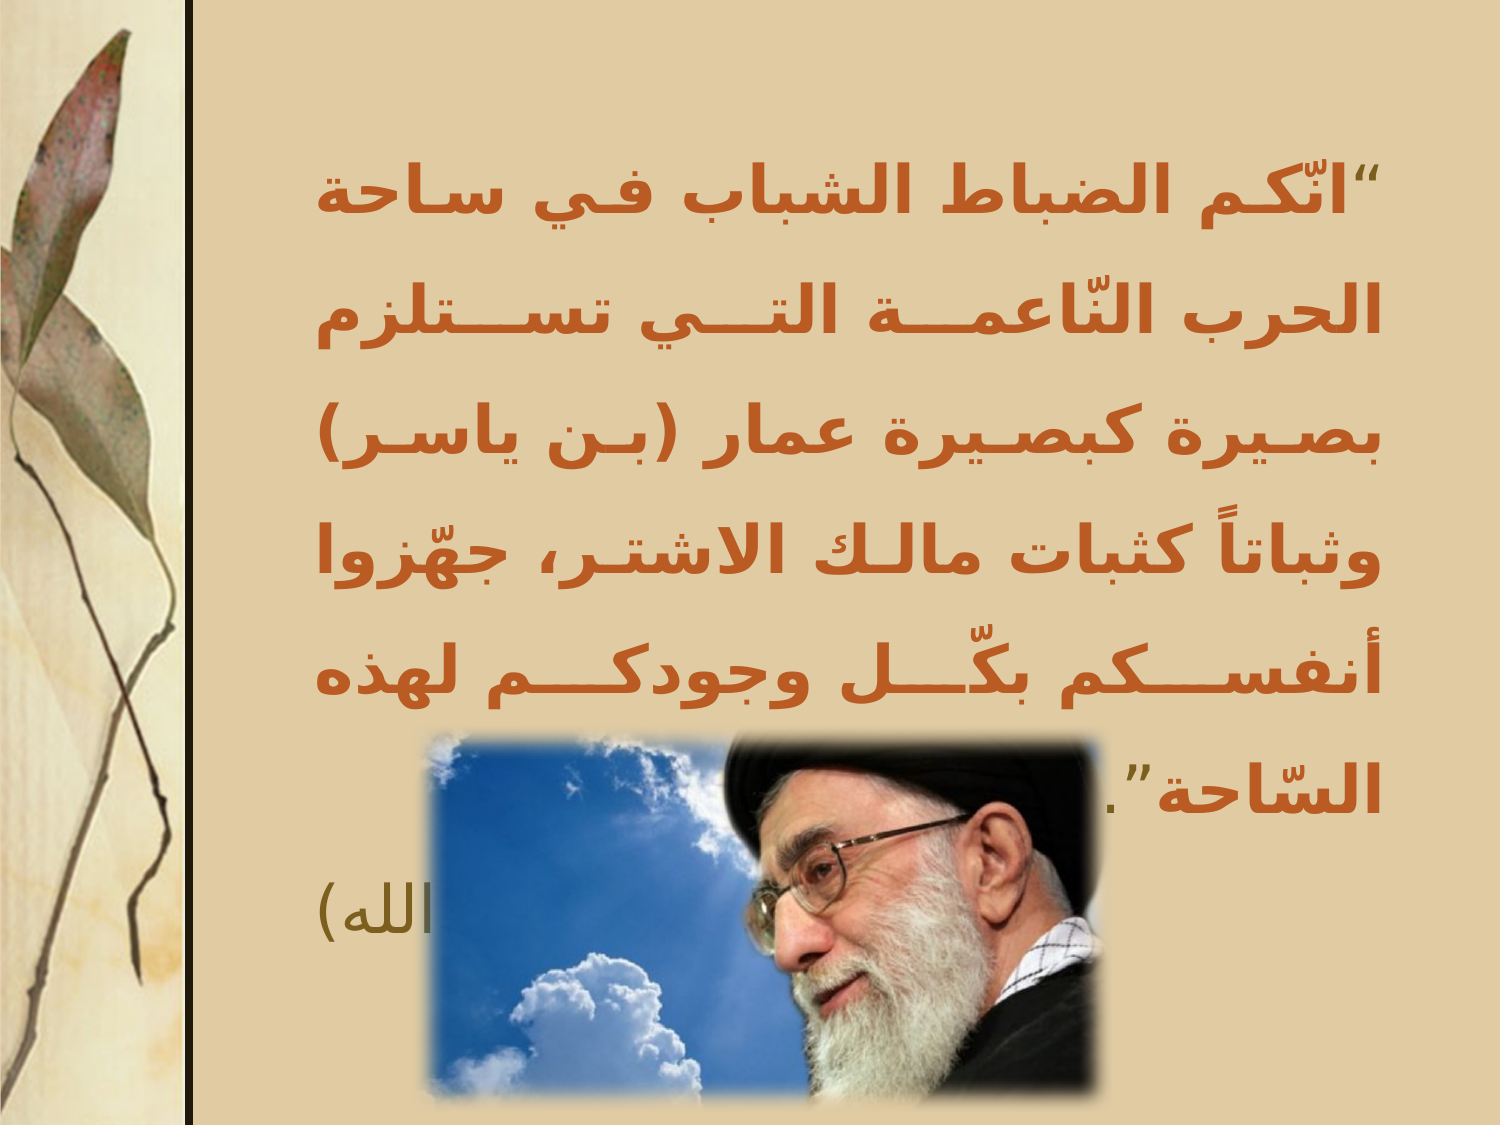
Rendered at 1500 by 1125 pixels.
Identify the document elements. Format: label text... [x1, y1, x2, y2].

text_box “انّكم الضباط الشباب في ساحة الحرب النّاعمة التي تستلزم بصيرة كبصيرة عمار (بن ياسر) وثباتاً كثبات مالك الاشتر، جهّزوا أنفسكم بكّل وجودكم لهذه السّاحة”. الإمام الخامنئي (حفظه الله) [300, 99, 1400, 955]
picture [412, 724, 1113, 1113]
picture [0, 0, 185, 1125]
